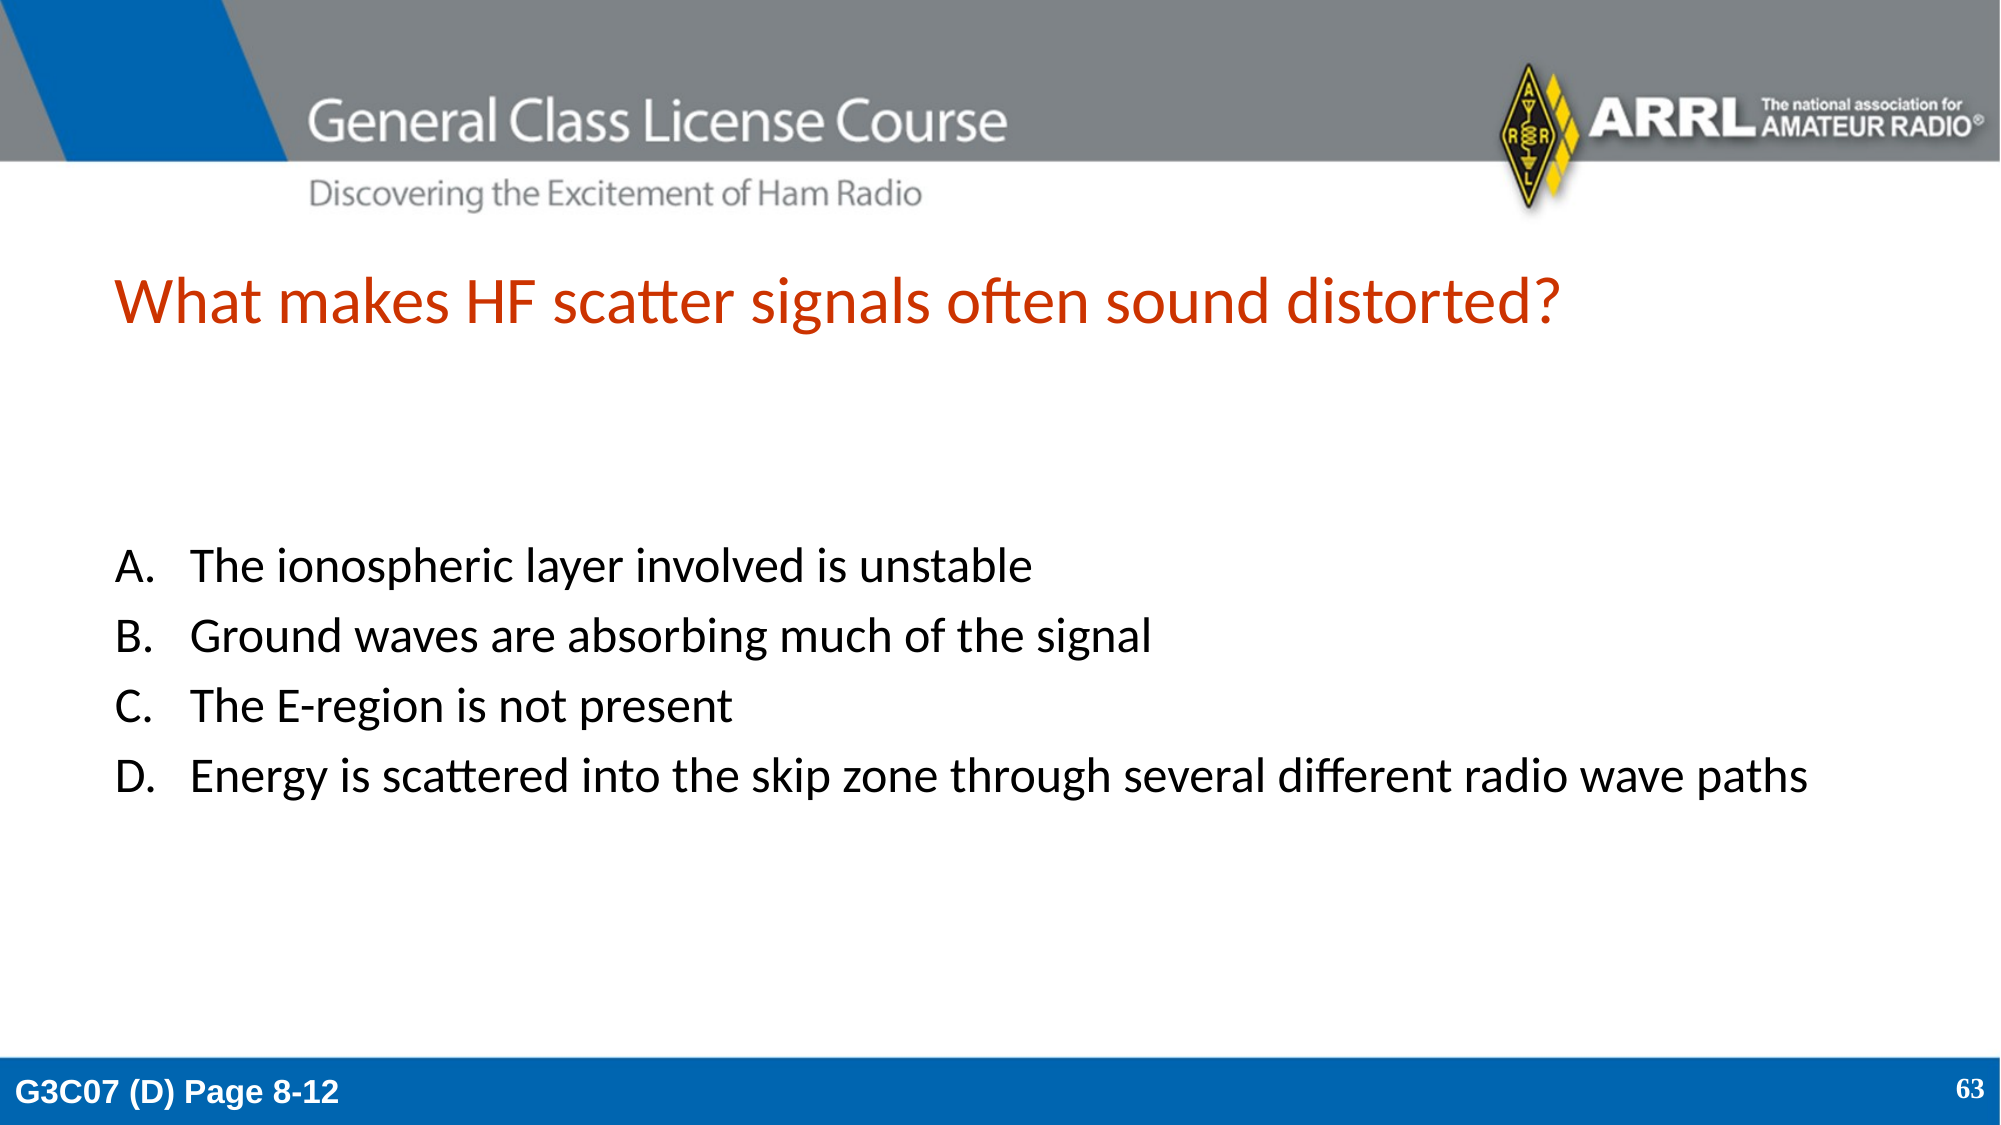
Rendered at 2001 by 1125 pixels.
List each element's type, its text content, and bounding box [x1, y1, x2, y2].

list The ionospheric layer involved is unstable Ground waves are absorbing much of the signal The E-region is not present Energy is scattered into the skip zone through several different radio wave paths [99, 525, 1900, 1005]
title What makes HF scatter signals often sound distorted? [99, 249, 1900, 468]
picture [0, 0, 2001, 1125]
text_box 63 [1875, 1062, 2000, 1113]
text_box G3C07 (D) Page 8-12 [0, 1062, 1313, 1118]
